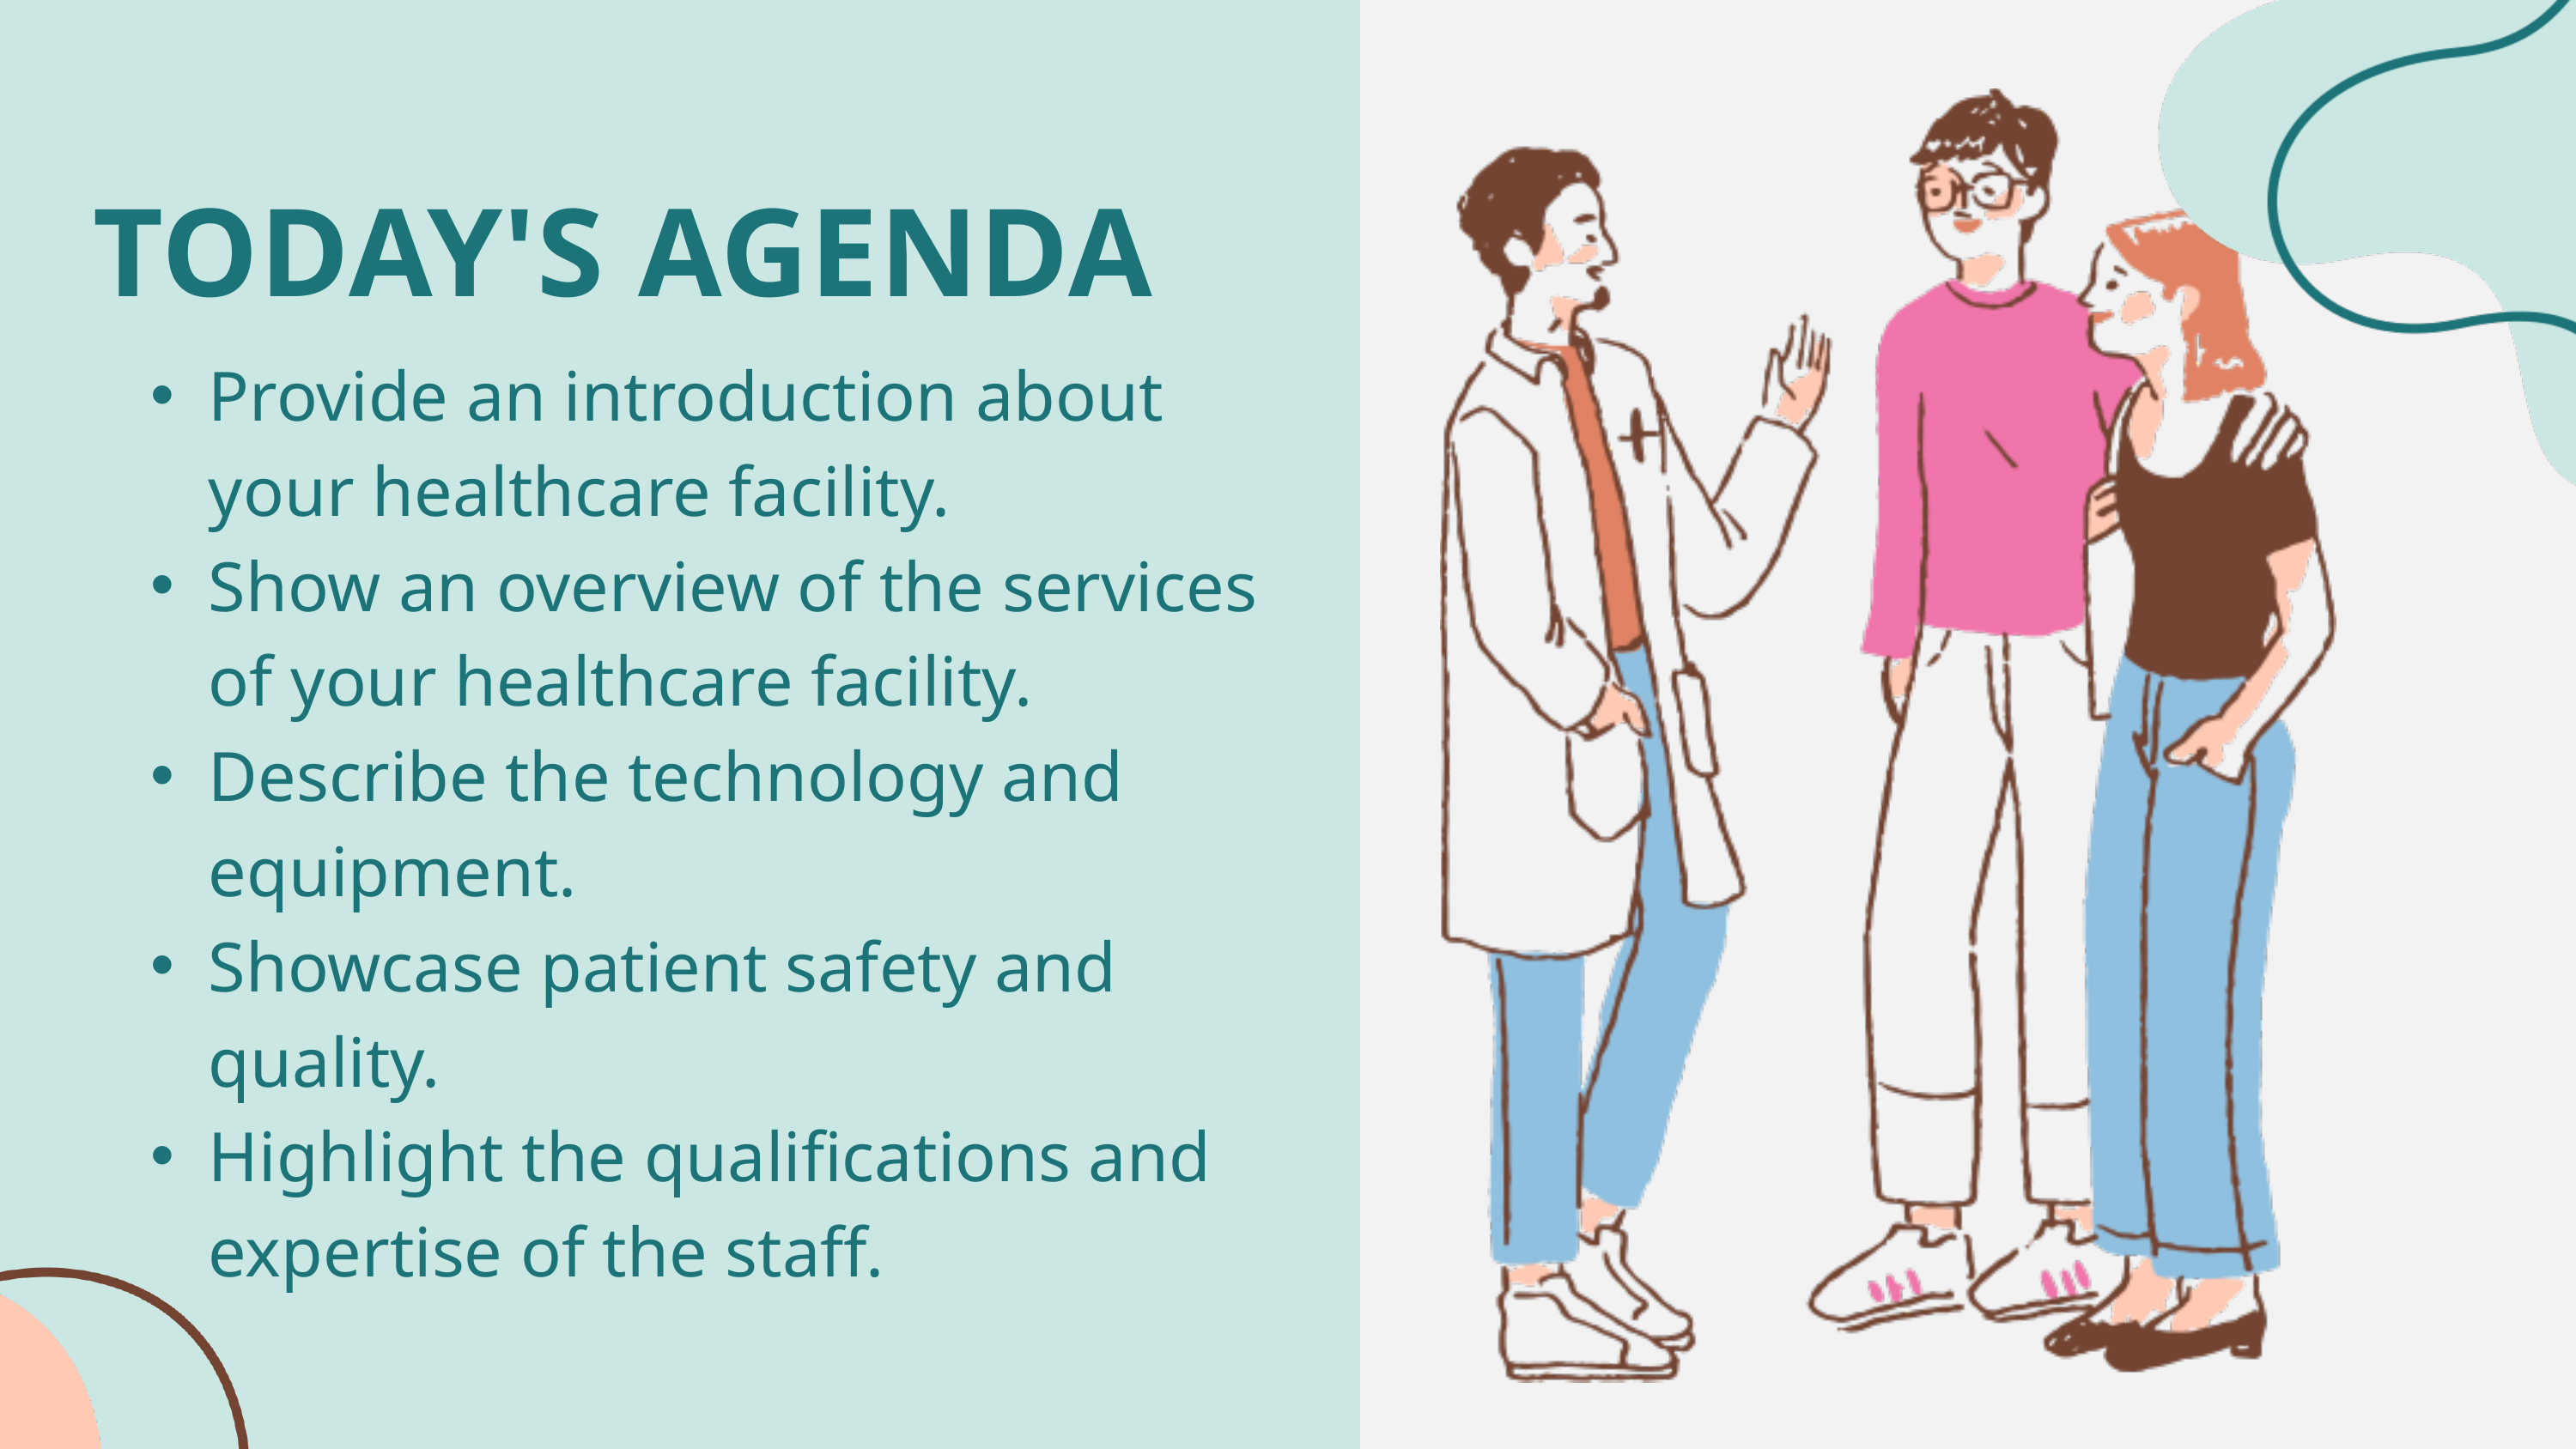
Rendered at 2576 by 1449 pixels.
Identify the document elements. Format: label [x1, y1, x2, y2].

text_box [1440, 88, 2337, 1383]
text_box [2067, 0, 2576, 547]
text_box [0, 0, 1361, 1449]
